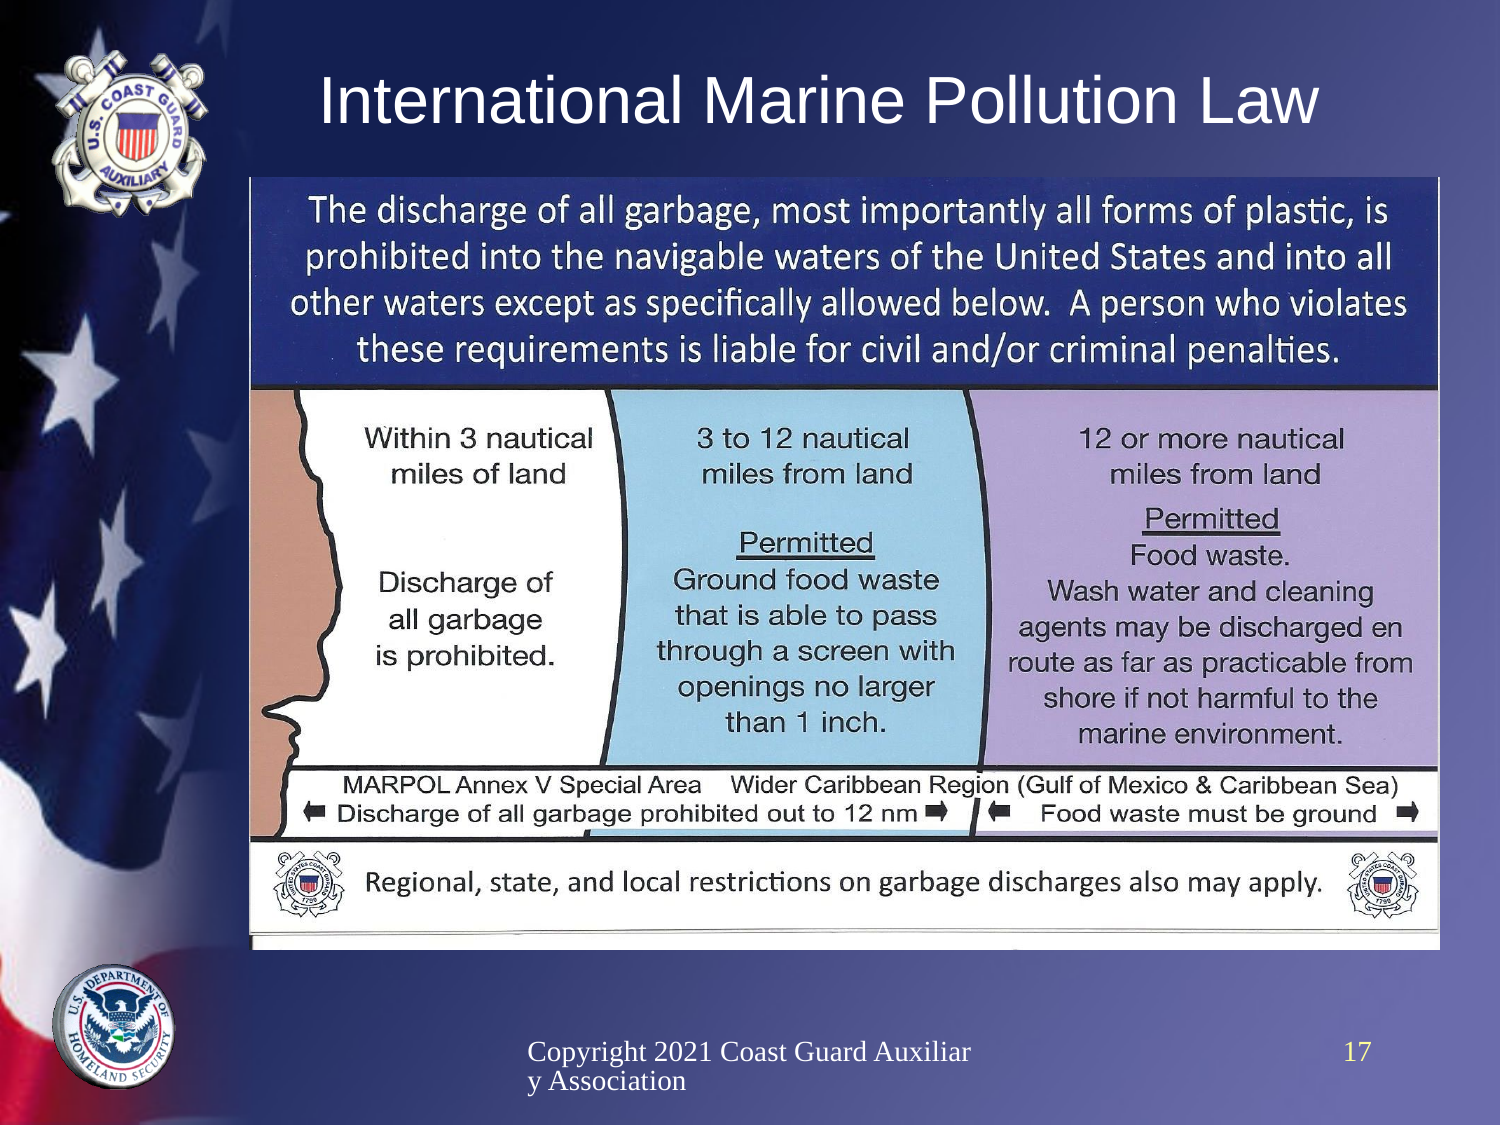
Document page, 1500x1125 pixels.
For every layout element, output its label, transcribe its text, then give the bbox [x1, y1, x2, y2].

picture [0, 0, 1500, 1125]
slide_number 17 [1074, 1025, 1388, 1100]
footer Copyright 2021 Coast Guard Auxiliary Association [512, 1025, 988, 1100]
text_box International Marine Pollution Law [249, 49, 1390, 145]
